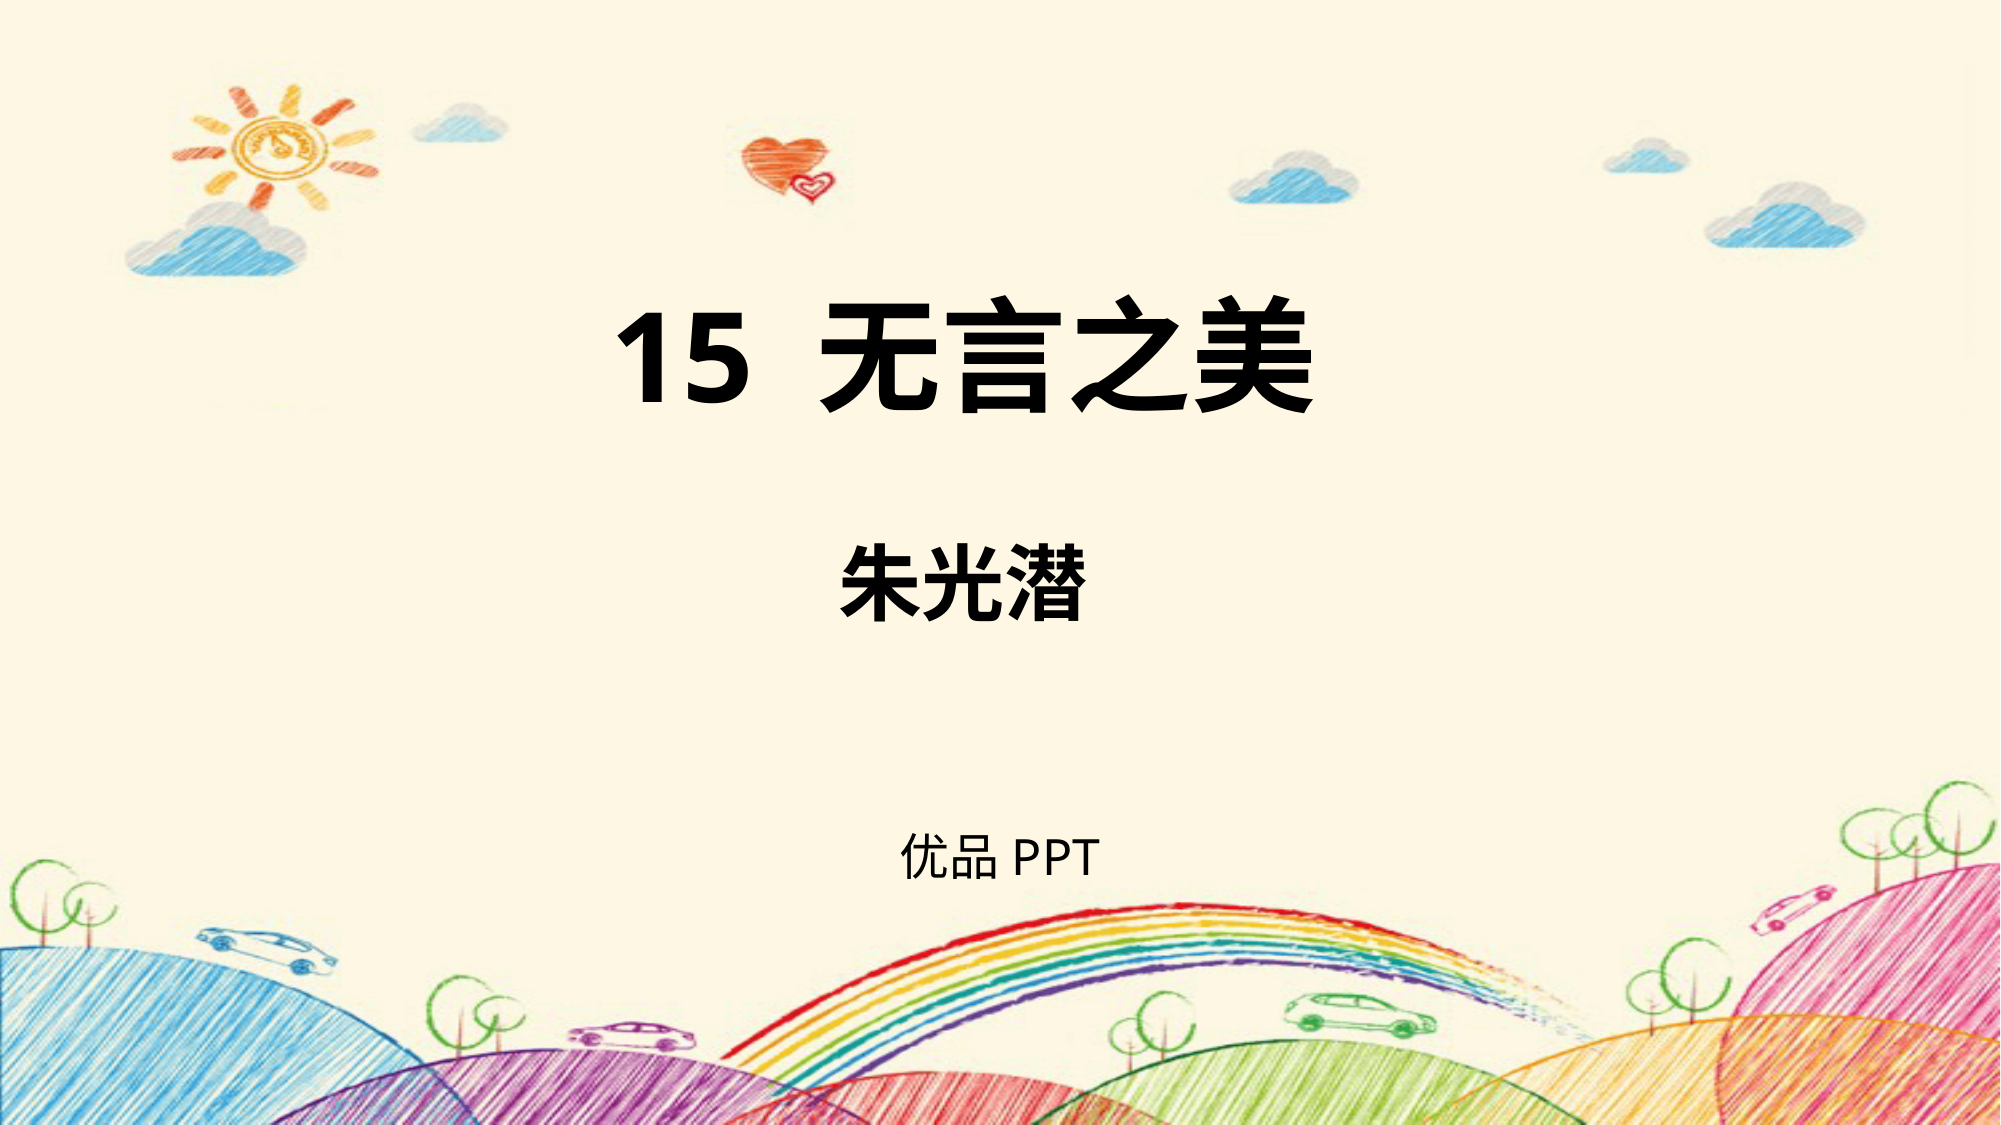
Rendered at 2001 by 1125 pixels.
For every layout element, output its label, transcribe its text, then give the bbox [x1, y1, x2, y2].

text_box 15 无言之美 [485, 241, 1442, 483]
text_box 朱光潜 [513, 535, 1414, 655]
picture [0, 0, 2001, 1125]
text_box 优品PPT [249, 812, 1750, 893]
